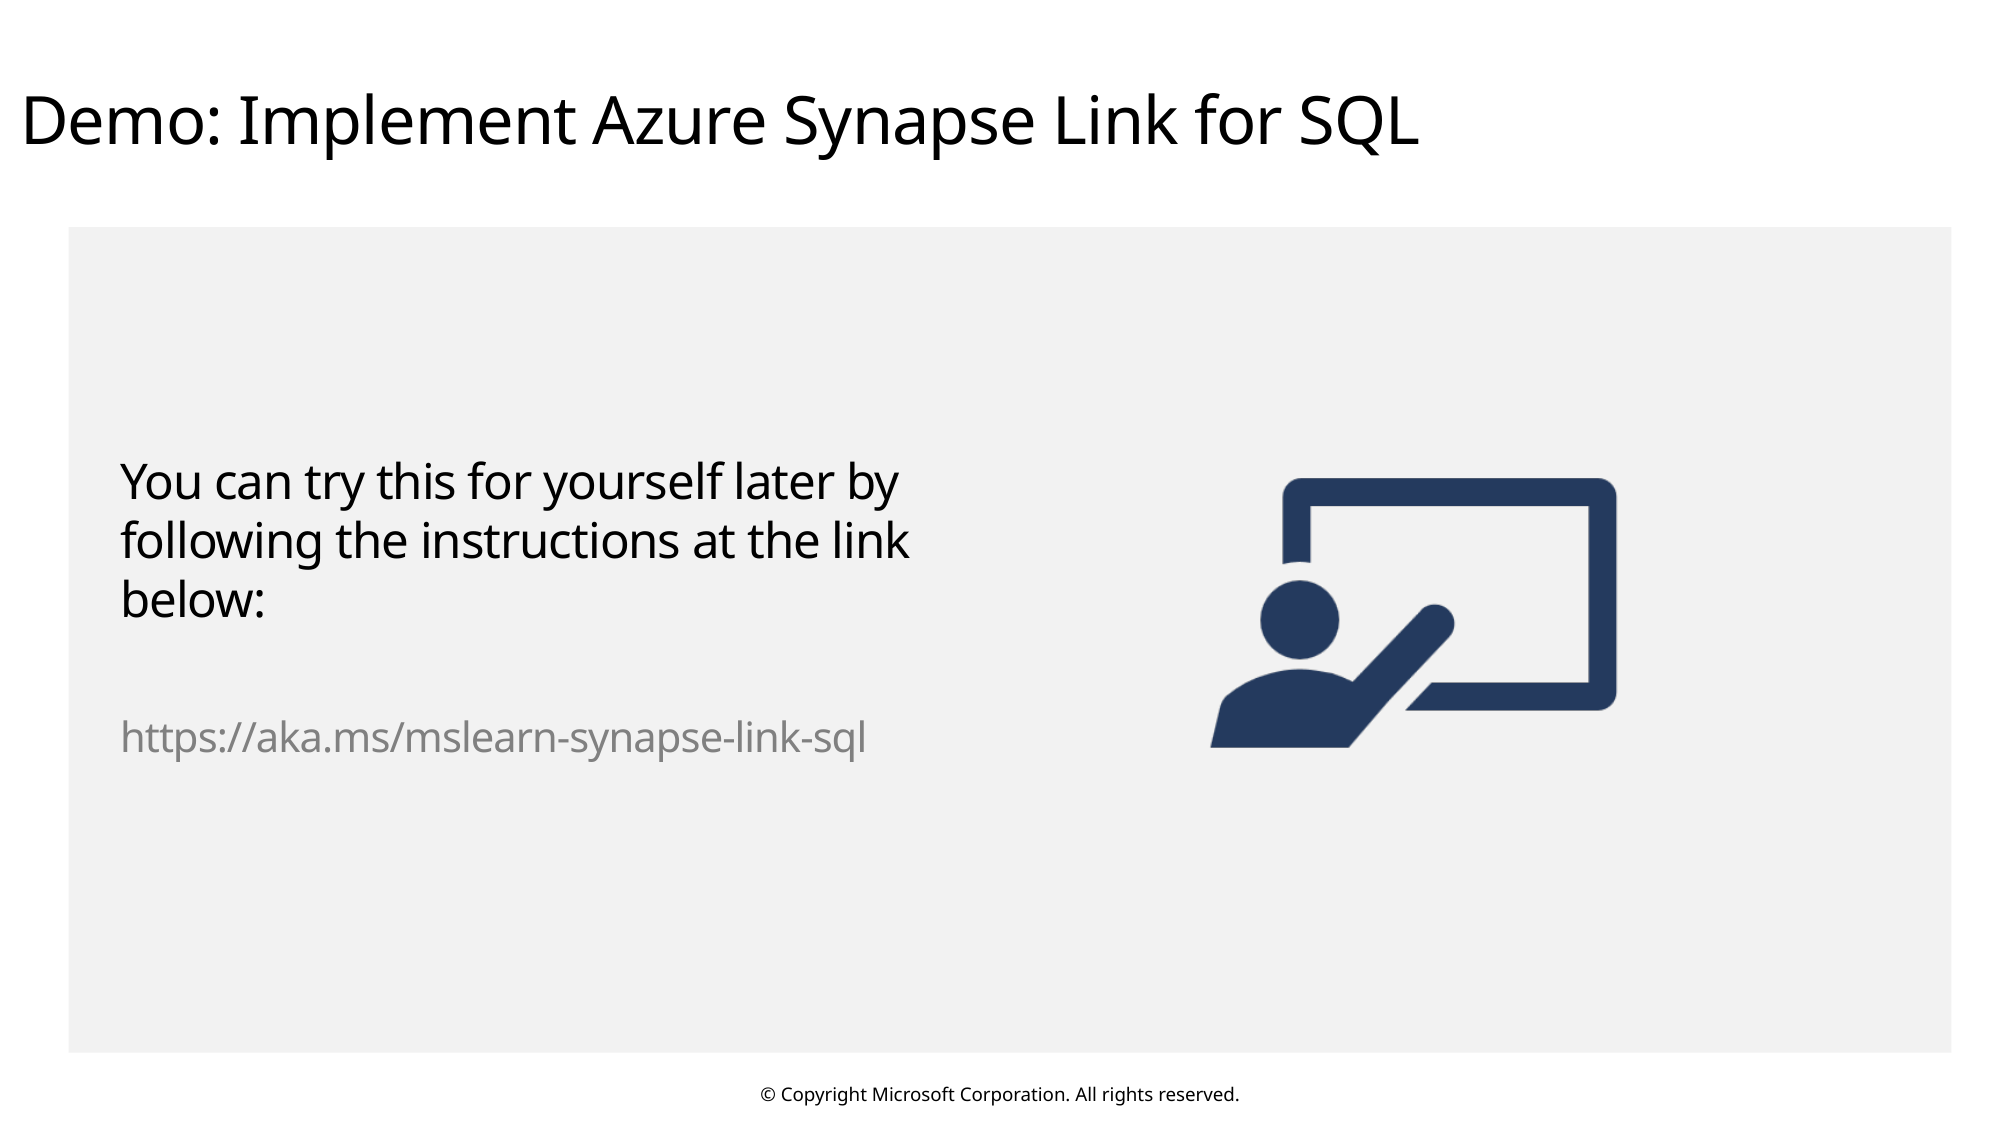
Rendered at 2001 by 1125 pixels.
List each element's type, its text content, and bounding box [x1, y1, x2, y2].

title Demo: Implement Azure Synapse Link for SQL [19, 72, 2000, 184]
list You can try this for yourself later by following the instructions at the link below: https://aka.ms/mslearn-synapse-link-sql [120, 442, 930, 772]
picture [1190, 390, 1636, 836]
text_box [68, 226, 1952, 1053]
